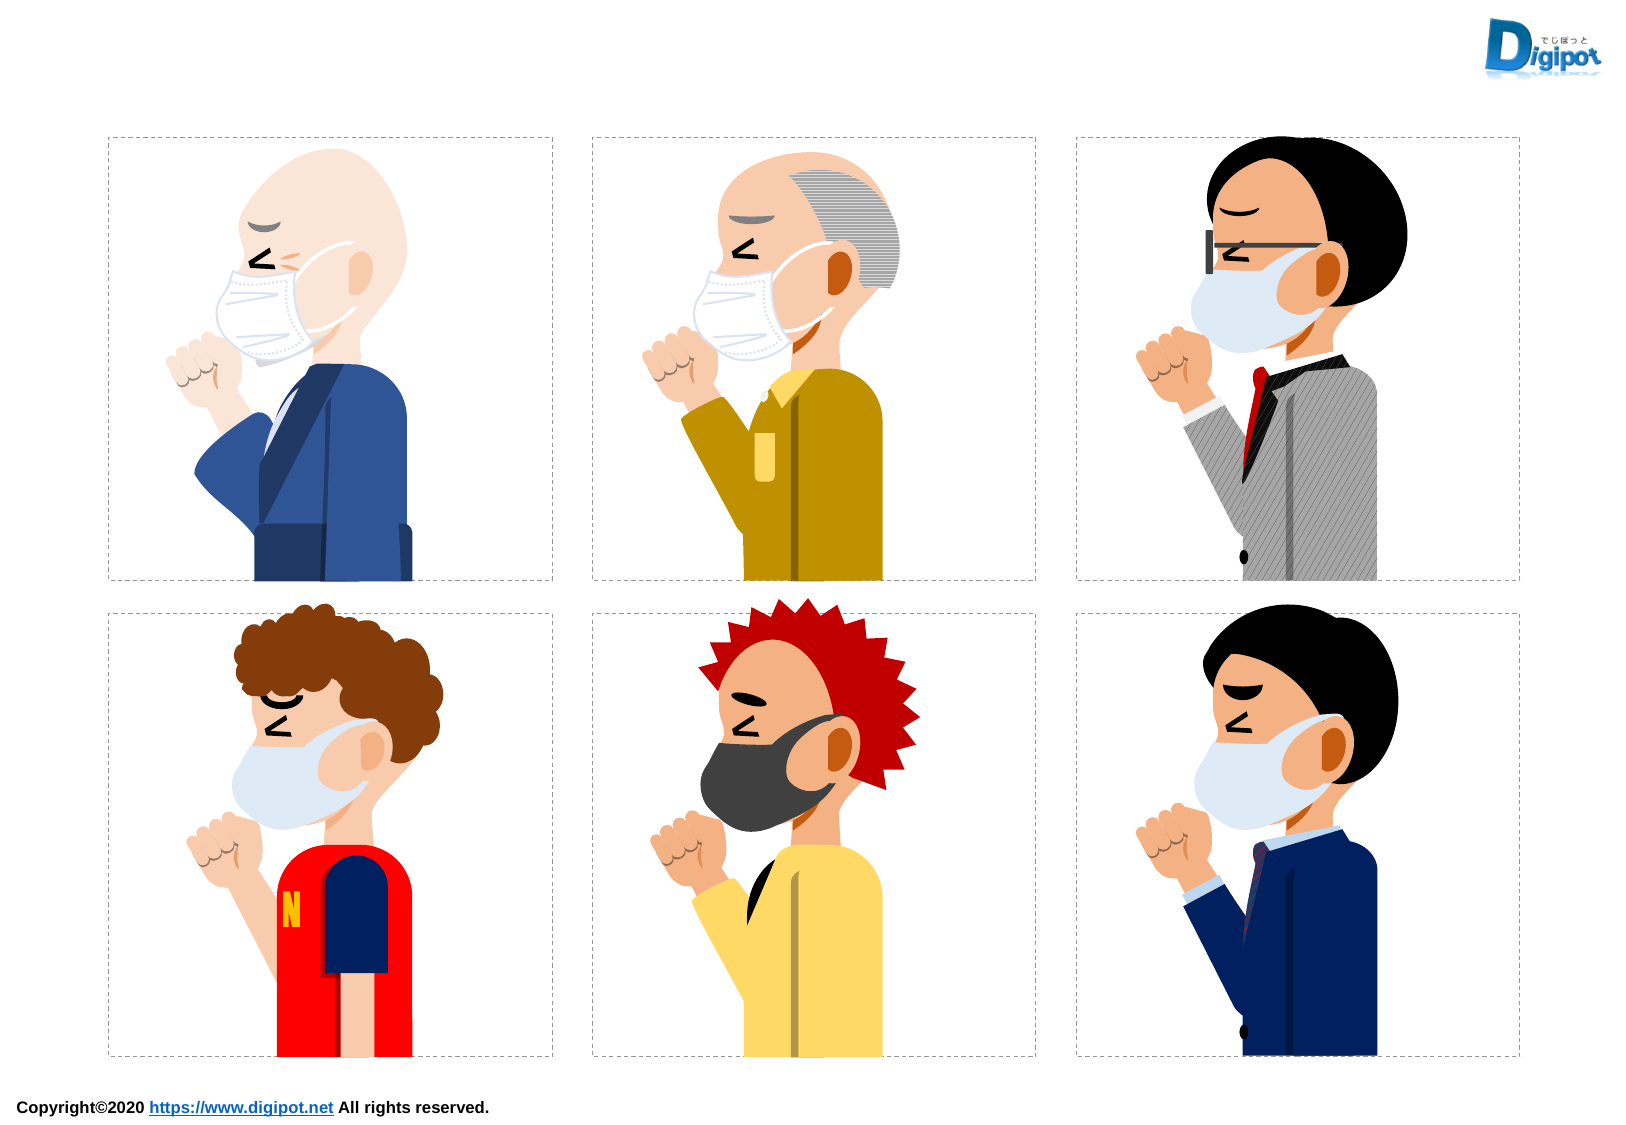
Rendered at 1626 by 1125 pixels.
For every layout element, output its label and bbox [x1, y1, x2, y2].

picture [1485, 18, 1602, 82]
text_box [231, 603, 444, 1058]
text_box [687, 145, 896, 582]
text_box [1175, 604, 1399, 1056]
text_box [696, 606, 943, 1058]
text_box [208, 148, 413, 583]
text_box [1175, 125, 1399, 581]
